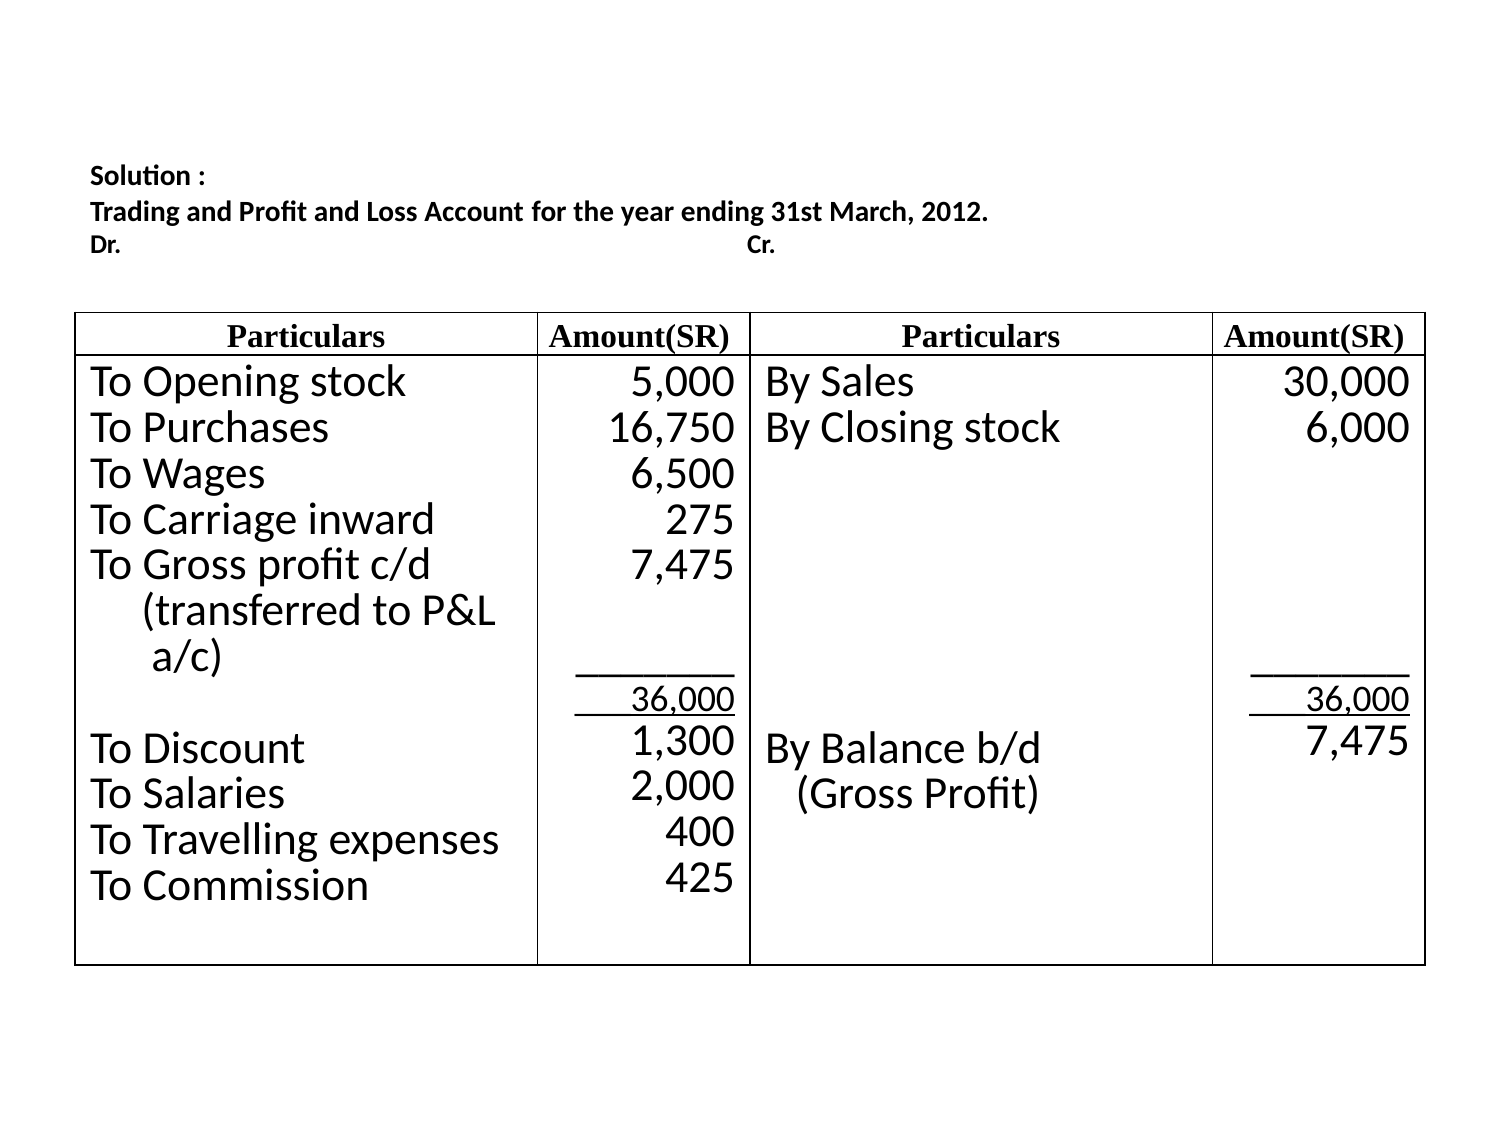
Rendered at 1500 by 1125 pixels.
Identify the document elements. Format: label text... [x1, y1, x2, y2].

table_header Amount(SR) [538, 313, 749, 354]
table_header Amount(SR) [1213, 313, 1424, 354]
table_header Particulars [76, 313, 537, 354]
table_cell To Opening stock To Purchases To Wages To Carriage inward To Gross profit c/d (transferred to P&L a/c) To Discount To Salaries To Travelling expenses To Commission [76, 356, 537, 964]
title Solution : Trading and Profit and Loss Account for the year ending 31st March, 2012. Dr. Cr. [75, 112, 1425, 300]
table_header Particulars [751, 313, 1212, 354]
table_cell 30,000 6,000 _______ ___36,000 7,475 [1213, 356, 1424, 964]
table_cell 5,000 16,750 6,500 275 7,475 _______ ___36,000 1,300 2,000 400 425 [538, 356, 749, 964]
table_cell By Sales By Closing stock By Balance b/d (Gross Profit) [751, 356, 1212, 964]
